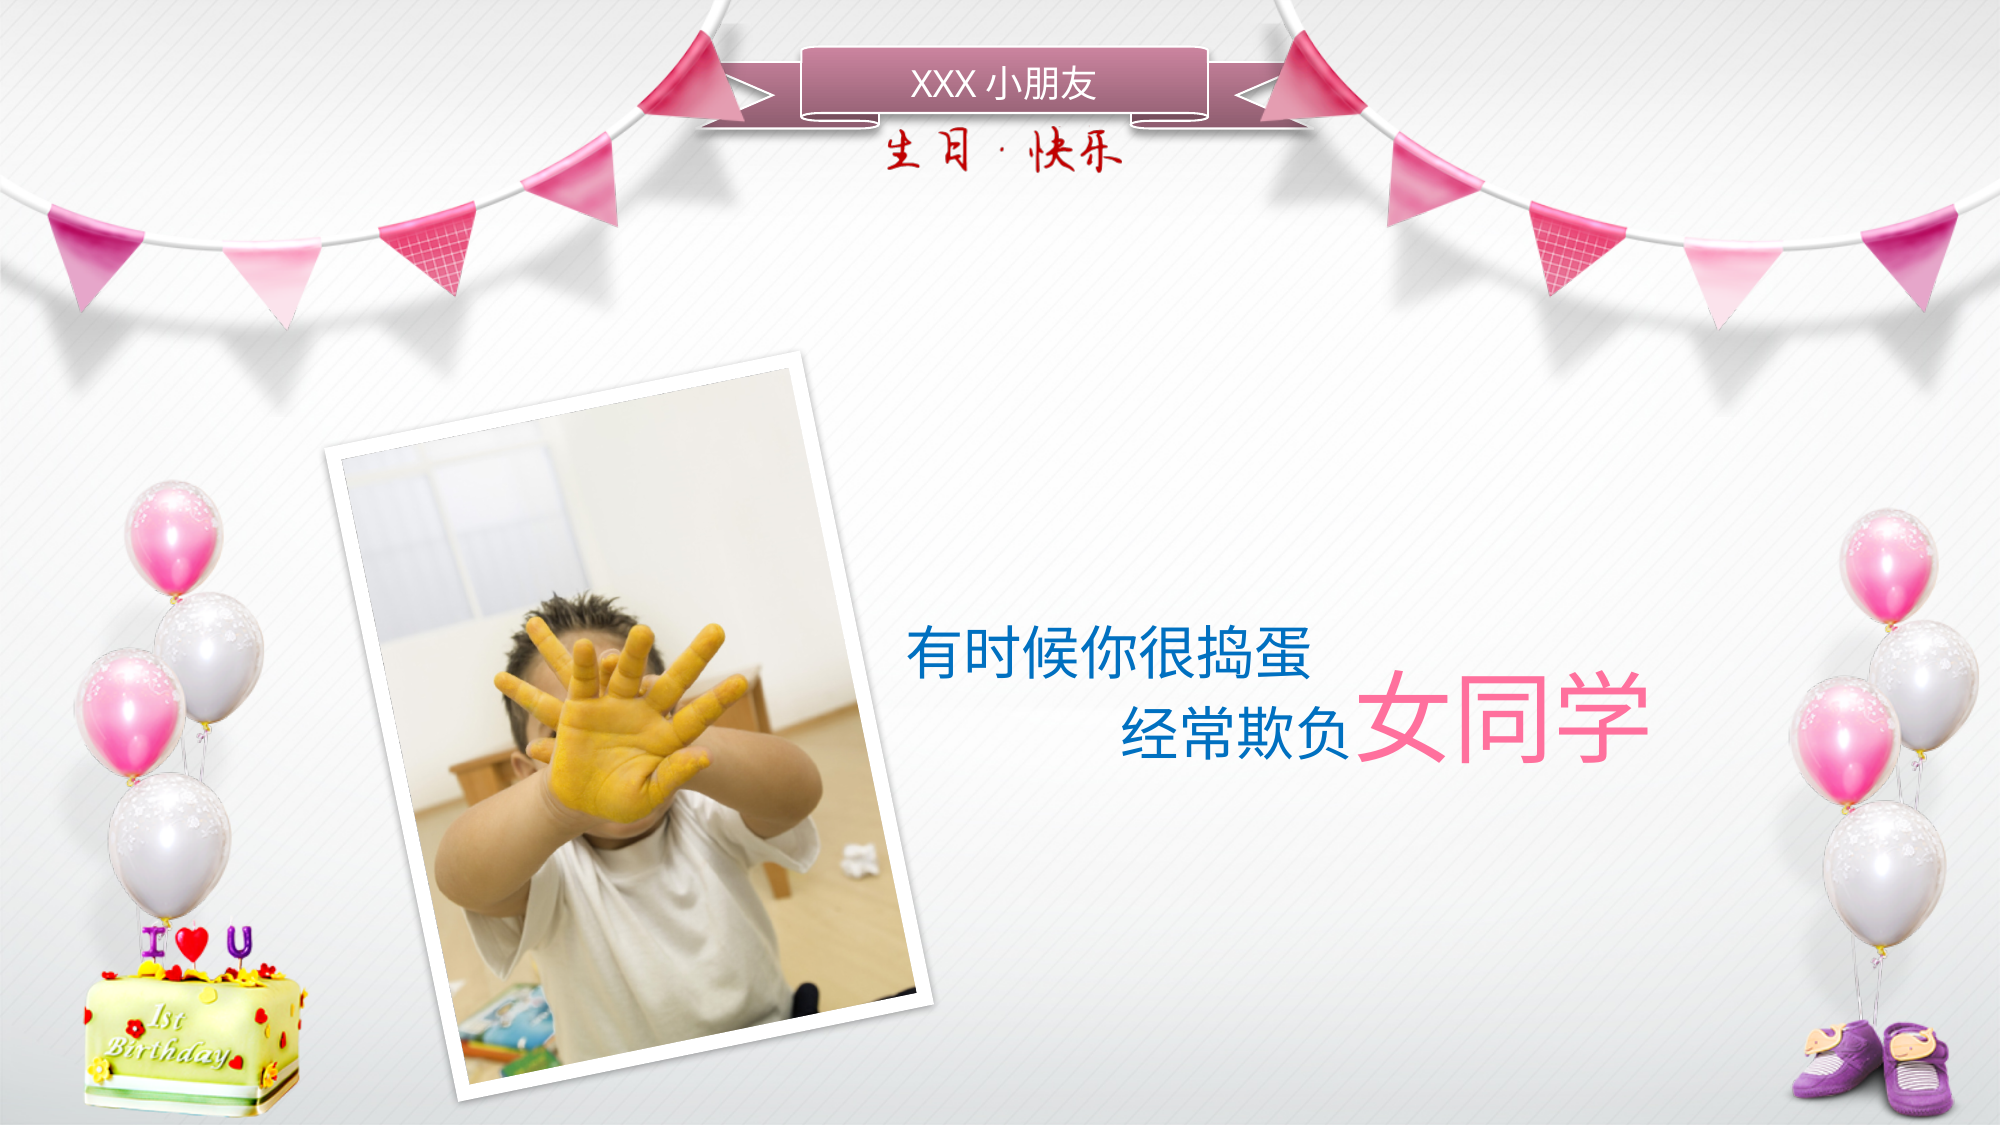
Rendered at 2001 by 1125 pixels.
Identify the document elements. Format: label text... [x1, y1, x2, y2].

text_box [828, 45, 1177, 115]
picture [0, 0, 2001, 1125]
text_box [828, 119, 848, 130]
text_box [1156, 119, 1177, 130]
text_box 有时候你很捣蛋 [890, 608, 1451, 694]
text_box XXX小朋友 [896, 52, 1114, 104]
text_box 经常欺负女同学 [1105, 647, 1738, 783]
